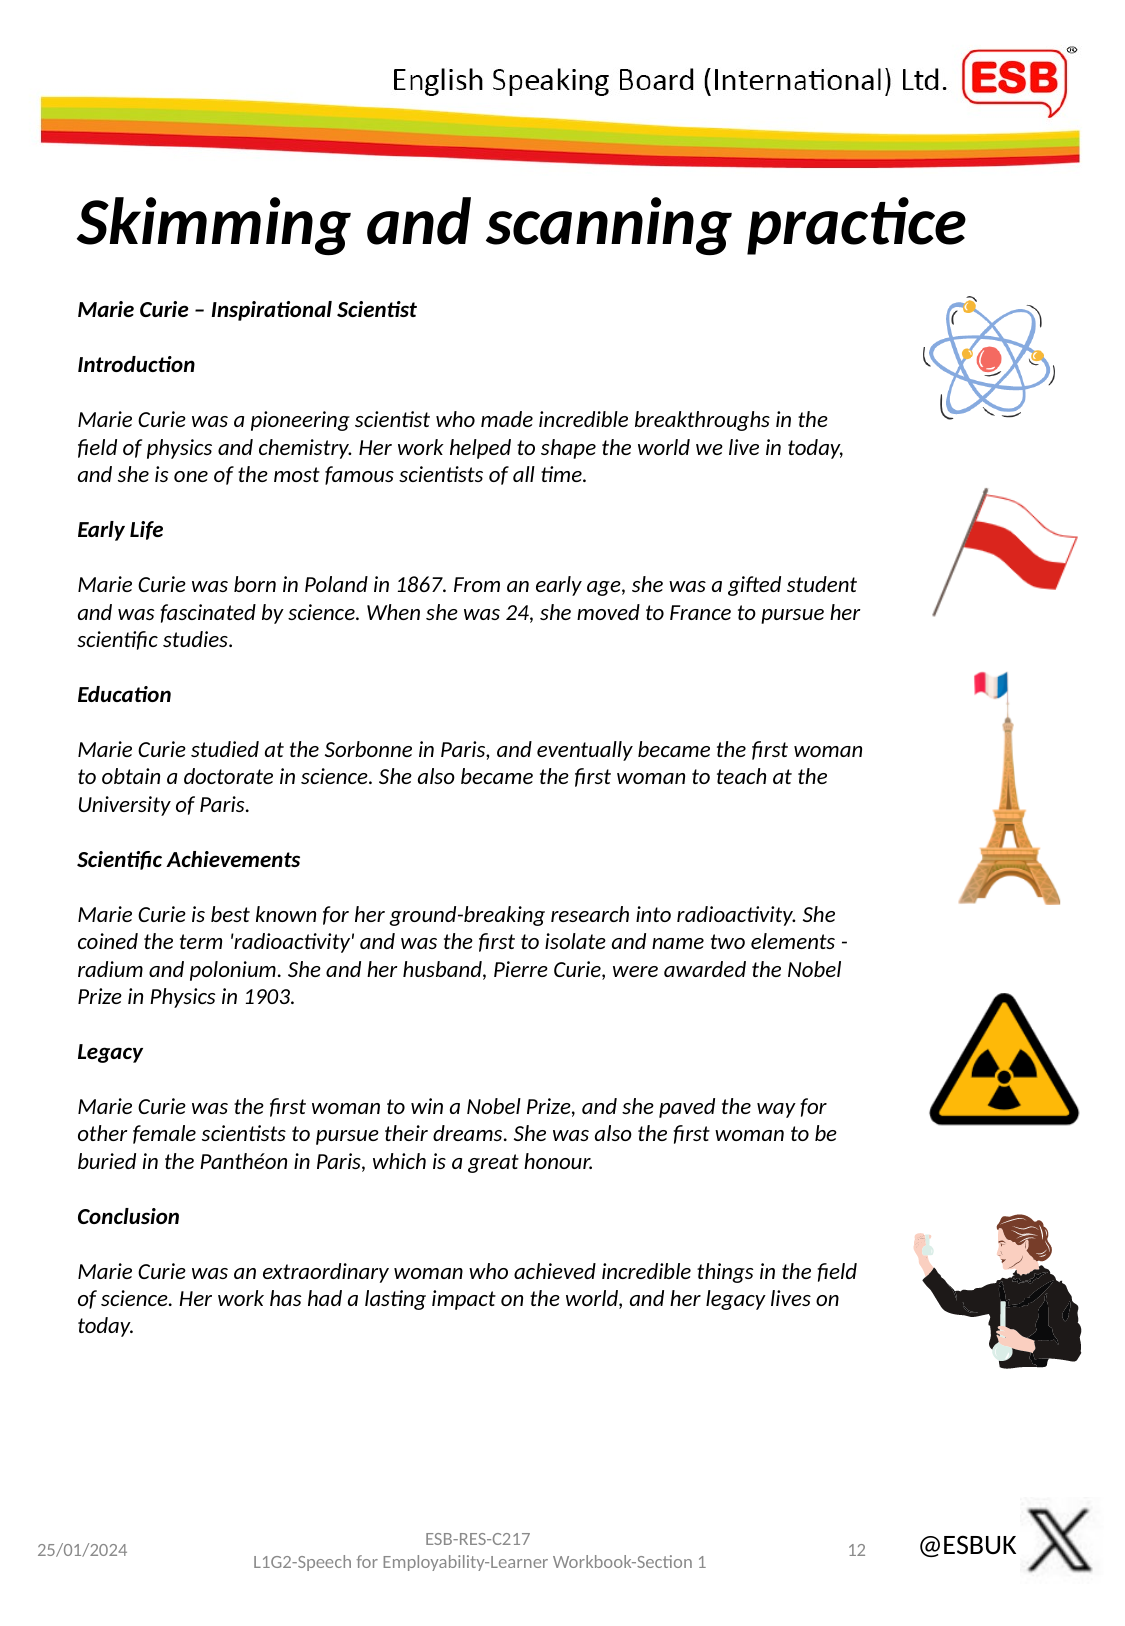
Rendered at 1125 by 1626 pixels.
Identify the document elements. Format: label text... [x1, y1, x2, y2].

picture [899, 977, 1098, 1137]
picture [907, 287, 1063, 430]
footer ESB-RES-C217 L1G2-Speech for Employability-Learner Workbook-Section 1 [231, 1506, 697, 1593]
picture [0, 1, 1125, 234]
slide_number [22, 1506, 231, 1593]
title Skimming and scanning practice [62, 157, 1033, 288]
picture [937, 651, 1093, 924]
text_box Marie Curie – Inspirational Scientist Introduction Marie Curie was a pioneering scientist who made incredible breakthroughs in the field of physics and chemistry. Her work helped to shape the world we live in today, and she is one of the most famous scientists of all time. Early Life Marie Curie was born in Poland in 1867. From an early age, she was a gifted student and was fascinated by science. When she was 24, she moved to France to pursue her scientific studies. Education Marie Curie studied at the Sorbonne in Paris, and eventually became the first woman to obtain a doctorate in science. She also became the first woman to teach at the University of Paris. Scientific Achievements Marie Curie is best known for her ground-breaking research into radioactivity. She coined the term 'radioactivity' and was the first to isolate and name two elements - radium and polonium. She and her husband, Pierre Curie, were awarded the Nobel Prize in Physics in 1903. Legacy Marie Curie was the first woman to win a Nobel Prize, and she paved the way for other female scientists to pursue their dreams. She was also the first woman to be buried in the Panthéon in Paris, which is a great honour. Conclusion Marie Curie was an extraordinary woman who achieved incredible things in the field of science. Her work has had a lasting impact on the world, and her legacy lives on today. [62, 287, 882, 1346]
picture [903, 1214, 1093, 1374]
slide_number 12 [697, 1506, 882, 1593]
picture [1020, 1497, 1104, 1584]
picture [907, 482, 1096, 630]
